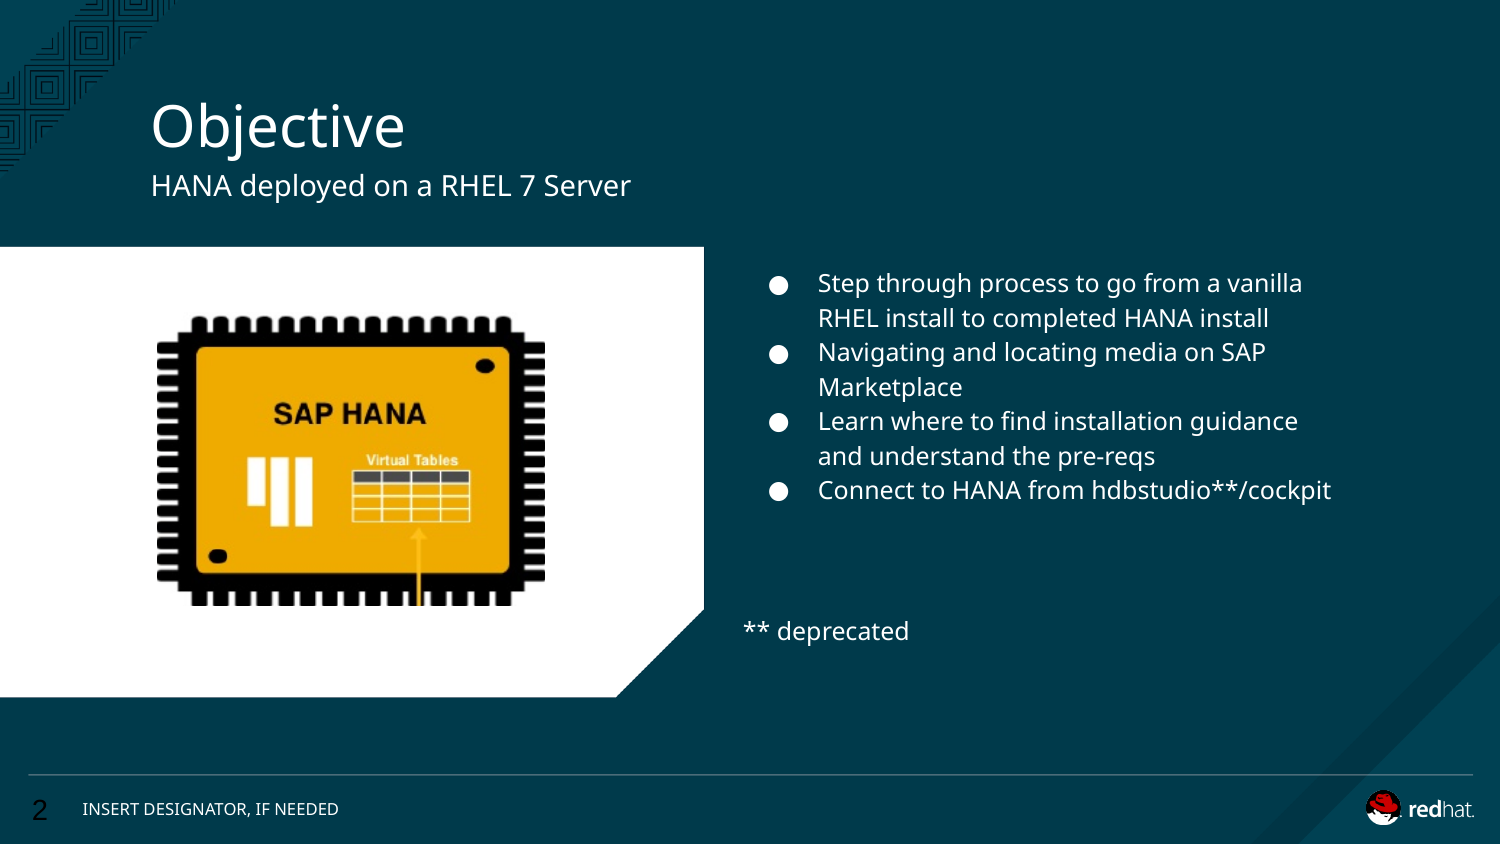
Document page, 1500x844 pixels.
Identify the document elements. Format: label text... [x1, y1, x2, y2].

picture [1410, 805, 1416, 816]
list Step through process to go from a vanilla RHEL install to completed HANA install Navigating and locating media on SAP Marketplace Learn where to find installation guidance and understand the pre-reqs Connect to HANA from hdbstudio**/cockpit ** deprecated [727, 248, 1365, 657]
subtitle HANA deployed on a RHEL 7 Server [135, 152, 1365, 207]
title Objective [135, 0, 1365, 152]
slide_number ‹#› [16, 776, 77, 842]
picture [0, 247, 703, 697]
picture [1418, 806, 1427, 817]
picture [1367, 791, 1400, 824]
picture [1430, 800, 1440, 817]
